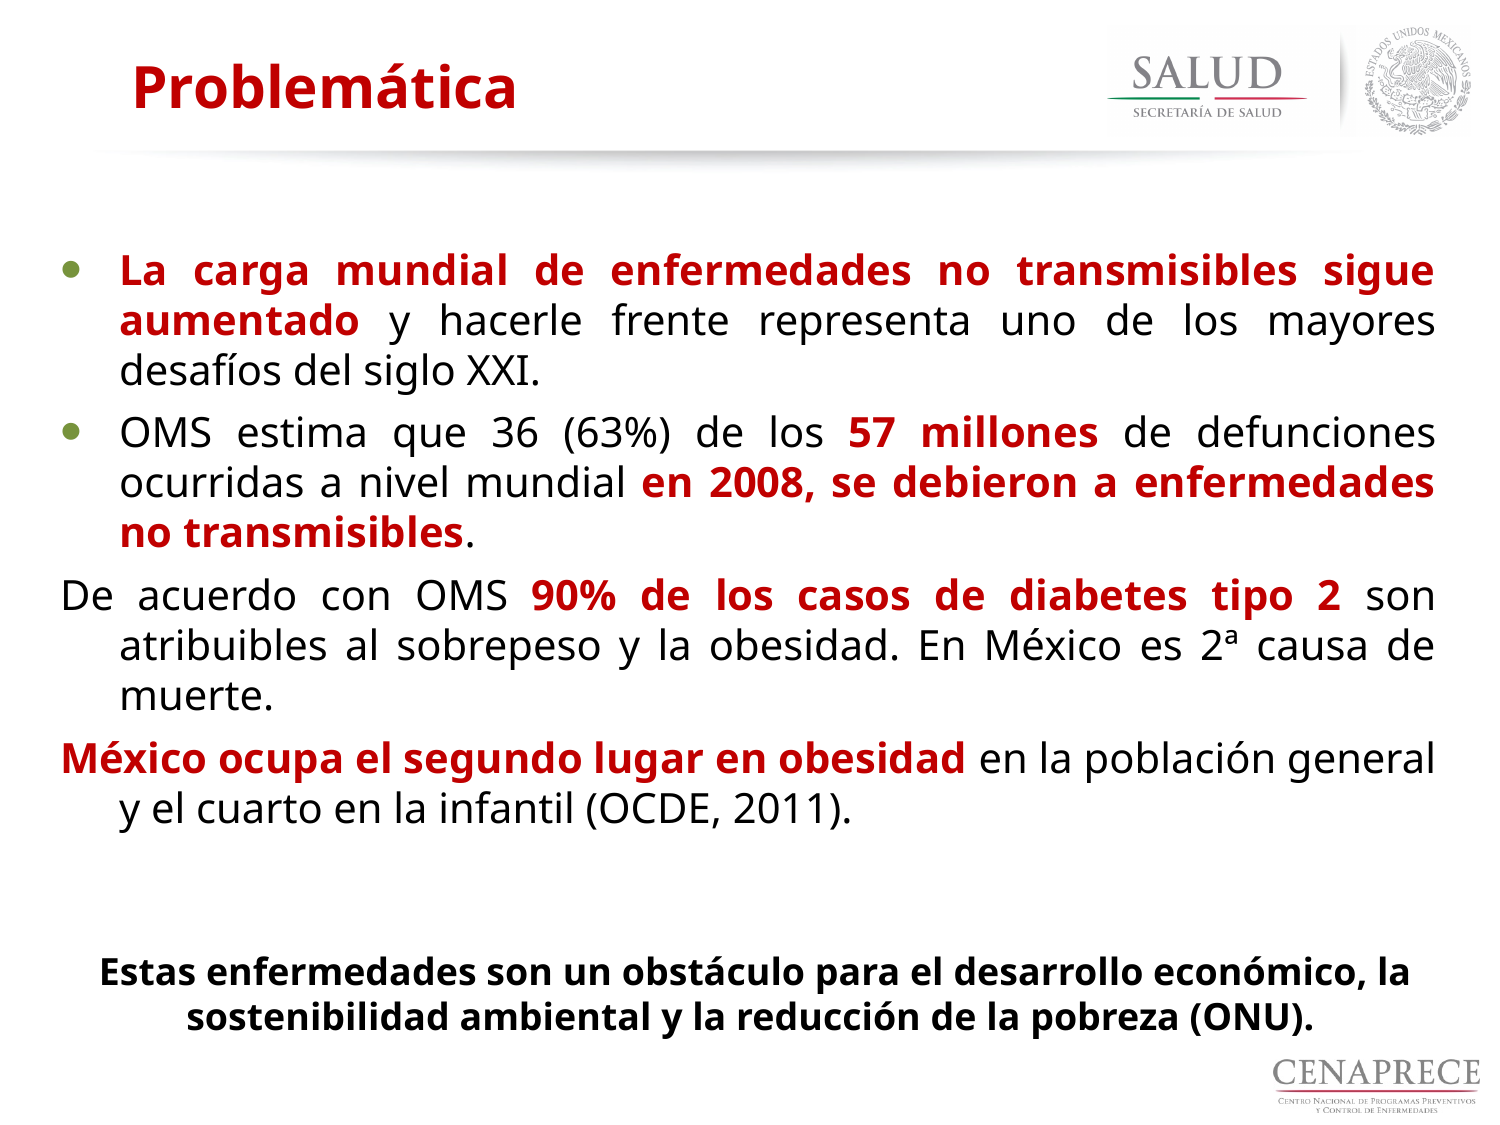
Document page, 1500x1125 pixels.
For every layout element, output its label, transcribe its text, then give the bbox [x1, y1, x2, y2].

picture [75, 143, 1393, 183]
picture [1107, 25, 1471, 137]
text_box Estas enfermedades son un obstáculo para el desarrollo económico, la sostenibilidad ambiental y la reducción de la pobreza (ONU). [29, 940, 1483, 1046]
picture [1273, 1059, 1480, 1113]
list La carga mundial de enfermedades no transmisibles sigue aumentado y hacerle frente representa uno de los mayores desafíos del siglo XXI. OMS estima que 36 (63%) de los 57 millones de defunciones ocurridas a nivel mundial en 2008, se debieron a enfermedades no transmisibles. De acuerdo con OMS 90% de los casos de diabetes tipo 2 son atribuibles al sobrepeso y la obesidad. En México es 2ª causa de muerte. México ocupa el segundo lugar en obesidad en la población general y el cuarto en la infantil (OCDE, 2011). [45, 236, 1452, 898]
text_box Problemática [116, 42, 1277, 149]
